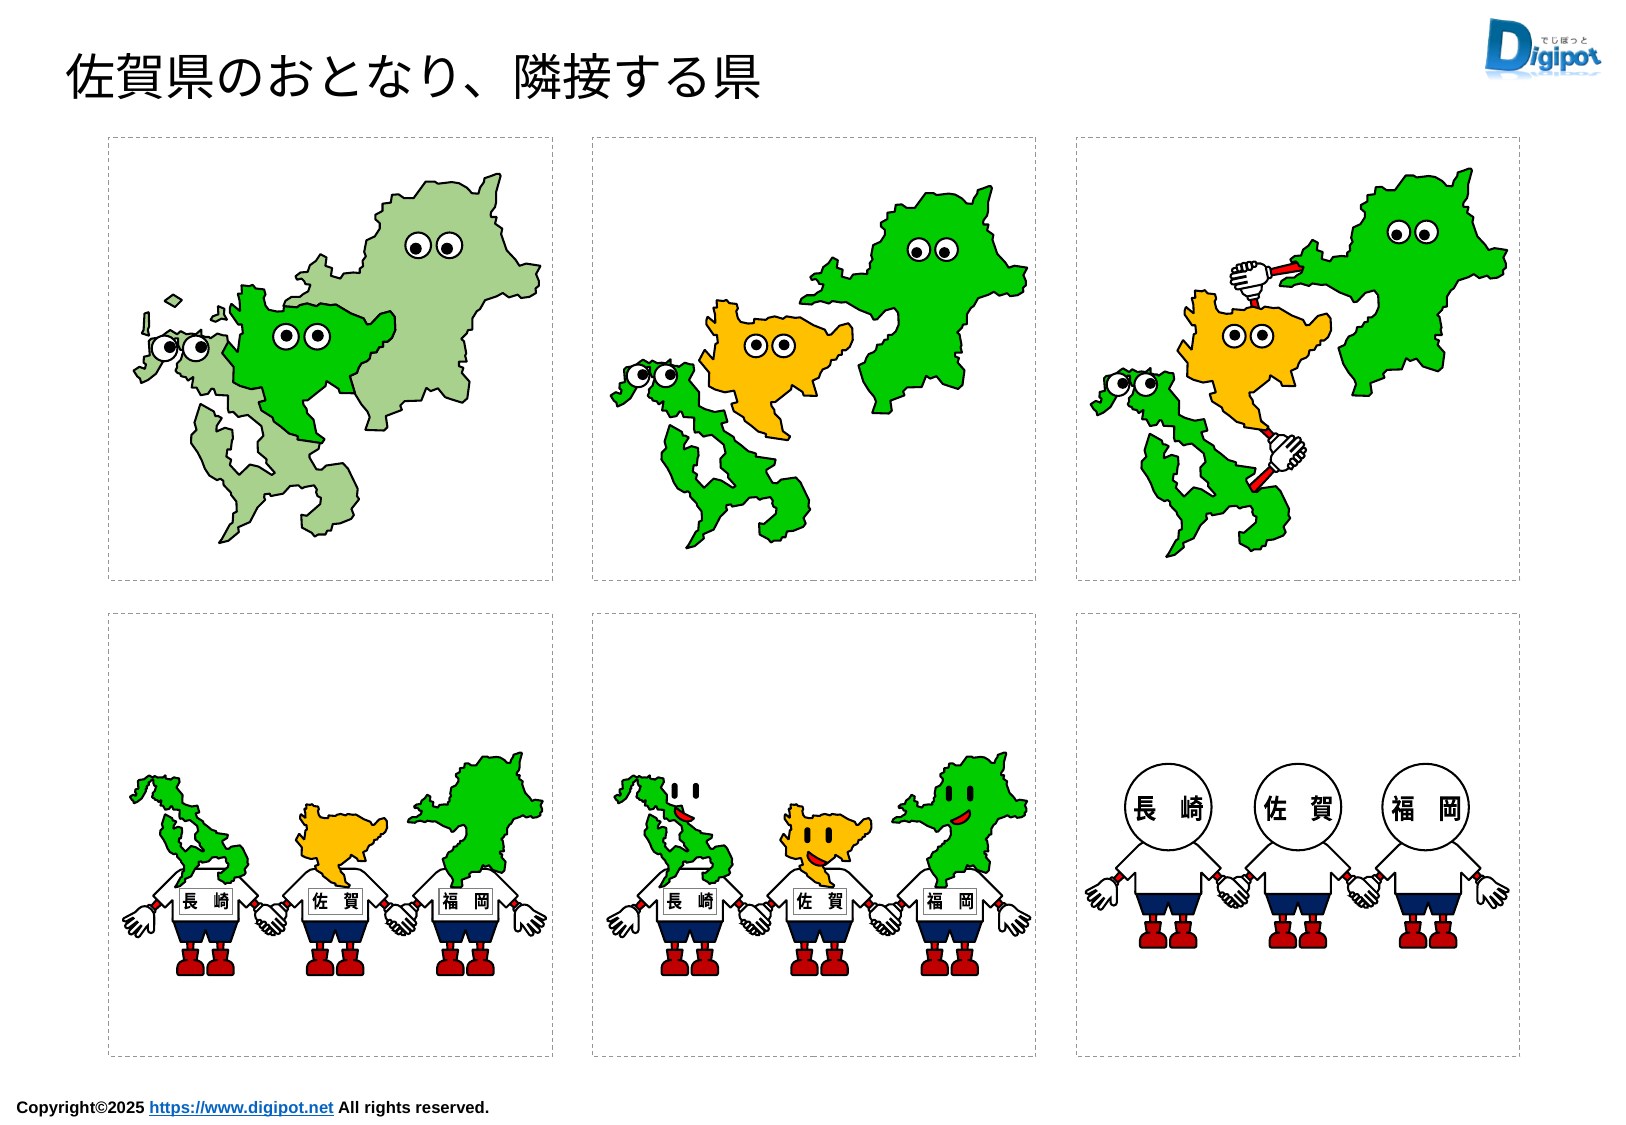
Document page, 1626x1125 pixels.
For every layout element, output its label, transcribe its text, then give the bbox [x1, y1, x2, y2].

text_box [610, 186, 1028, 549]
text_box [133, 173, 541, 544]
picture [1485, 18, 1602, 82]
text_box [609, 752, 1028, 976]
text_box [1087, 763, 1507, 948]
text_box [1090, 168, 1508, 558]
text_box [124, 752, 544, 976]
text_box 佐賀県のおとなり、隣接する県 [50, 38, 777, 113]
